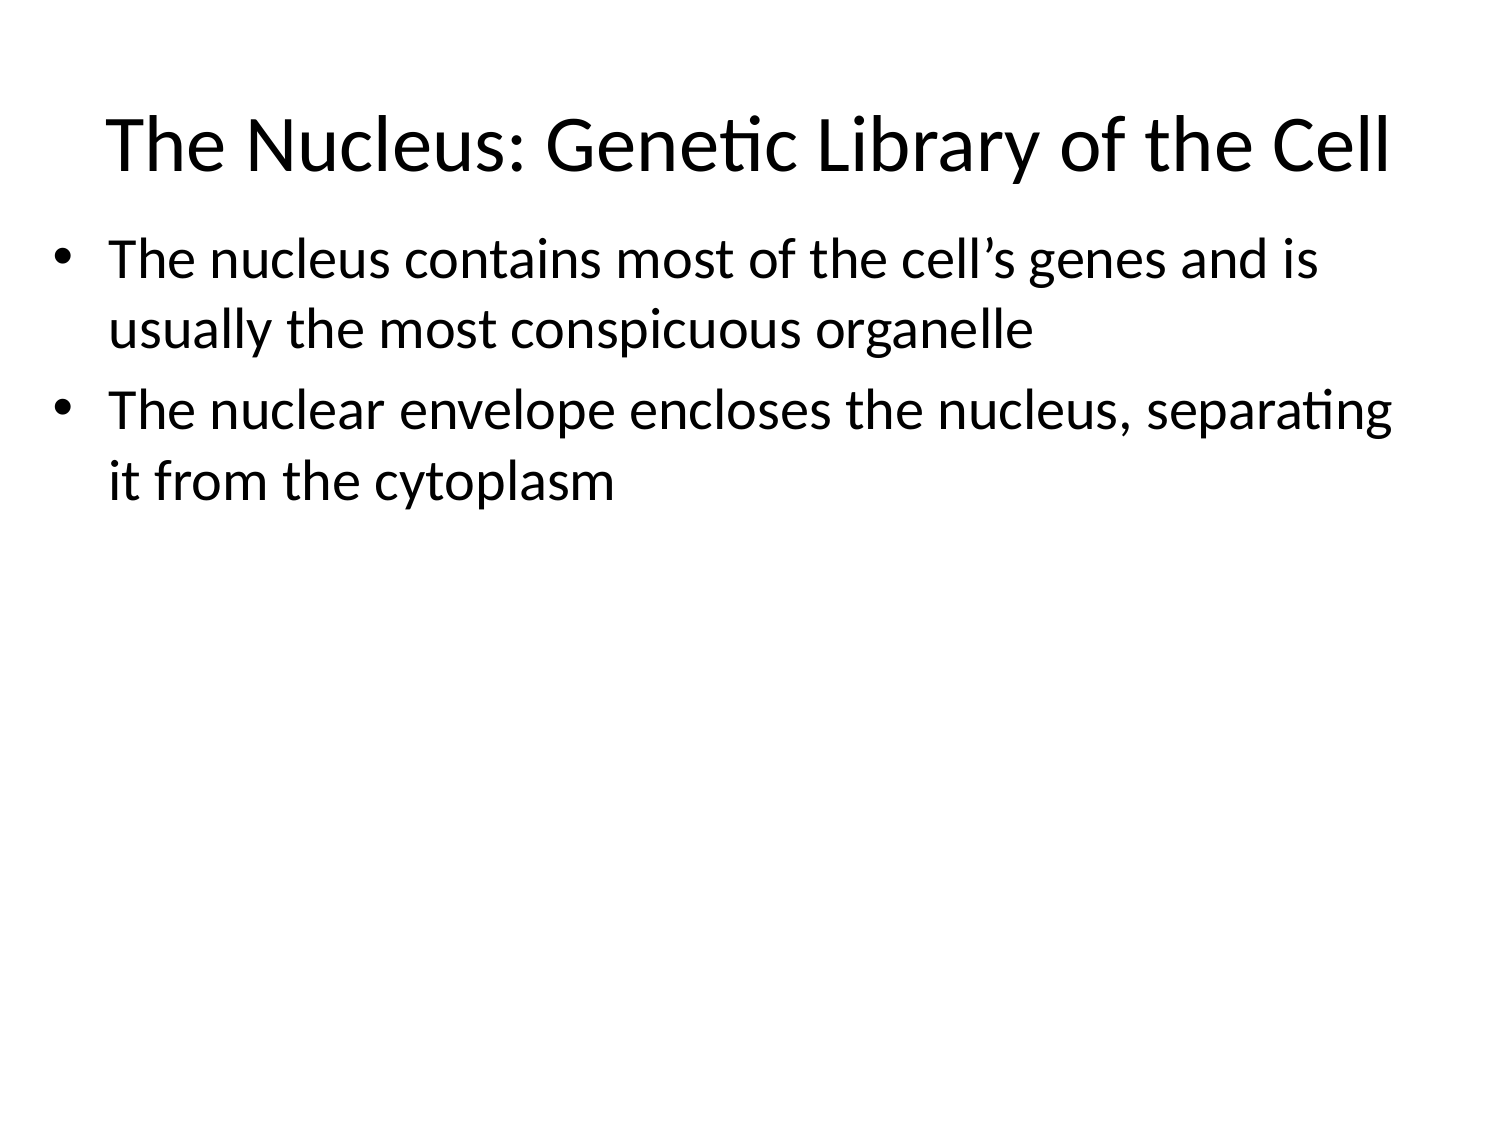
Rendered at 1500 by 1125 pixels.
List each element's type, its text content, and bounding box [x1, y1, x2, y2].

list The nucleus contains most of the cell’s genes and is usually the most conspicuous organelle The nuclear envelope encloses the nucleus, separating it from the cytoplasm [37, 212, 1438, 568]
title The Nucleus: Genetic Library of the Cell [75, 45, 1425, 212]
